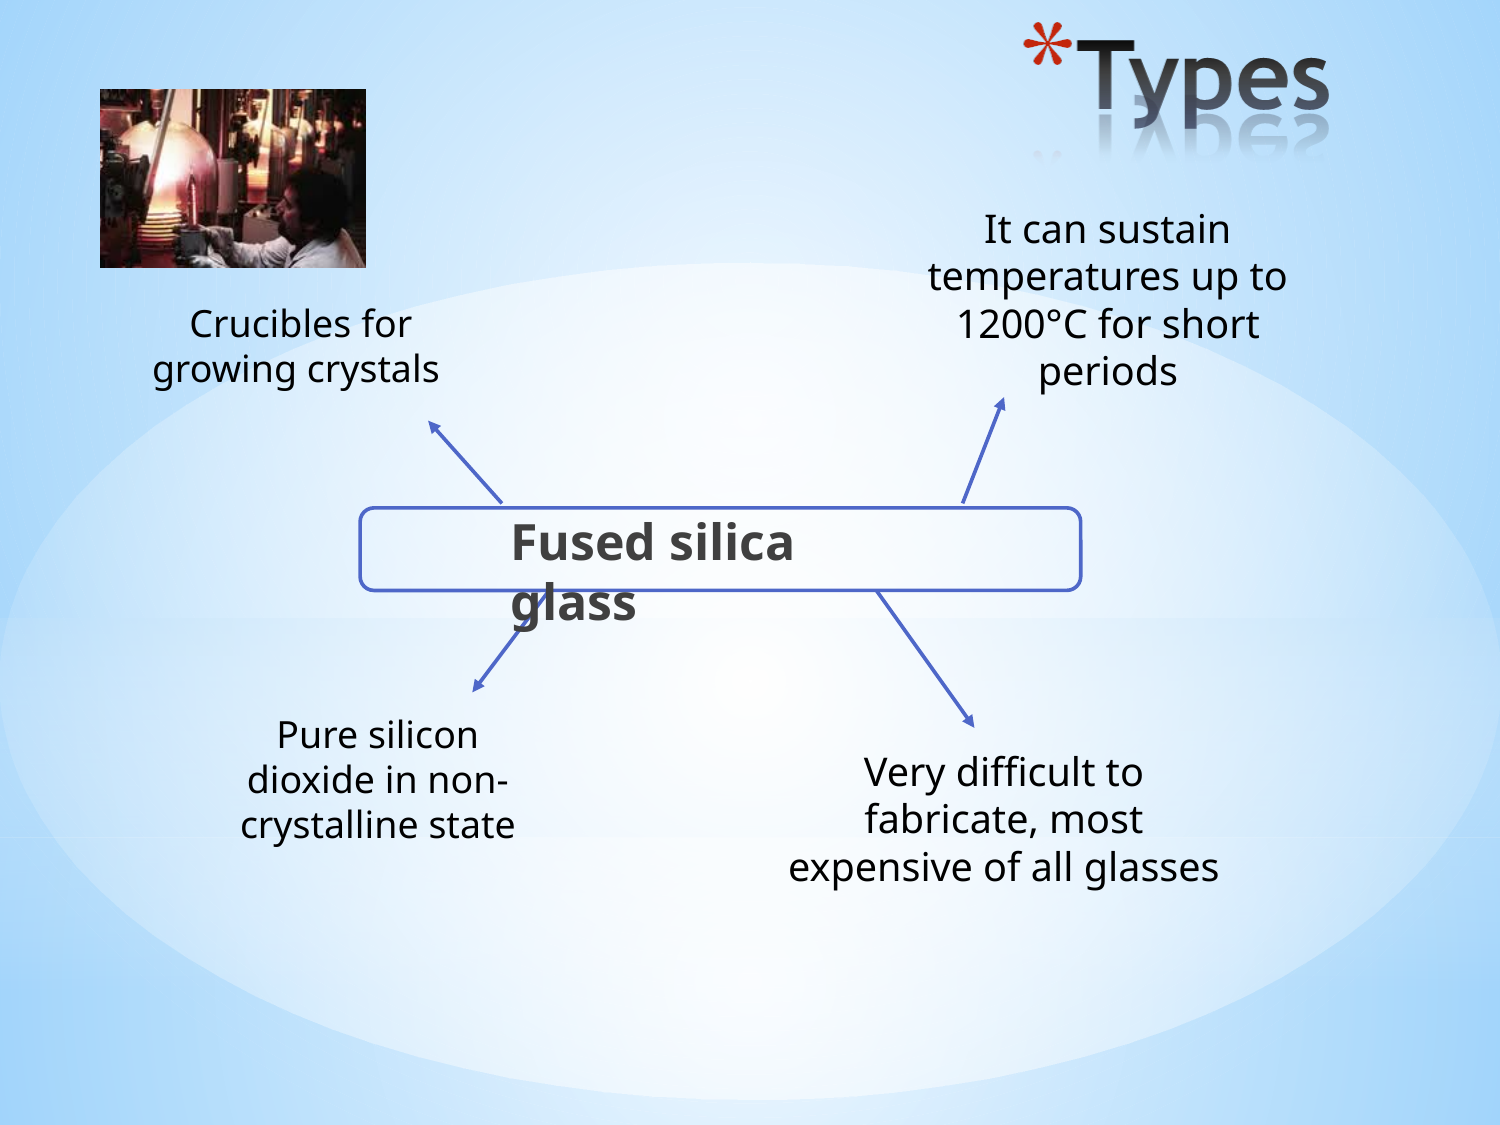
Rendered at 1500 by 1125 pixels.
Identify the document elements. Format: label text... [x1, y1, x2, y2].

text_box [428, 420, 502, 503]
text_box Fused silica glass [495, 503, 928, 593]
text_box It can sustain temperatures up to 1200°C for short periods [903, 264, 1306, 401]
text_box [472, 593, 548, 693]
text_box Pure silicon dioxide in non-crystalline state [206, 704, 550, 854]
text_box Very difficult to fabricate, most expensive of all glasses [761, 739, 1247, 897]
text_box [360, 507, 495, 591]
text_box [928, 507, 1081, 591]
picture [100, 0, 1392, 268]
text_box [962, 397, 1006, 504]
text_box Crucibles for growing crystals [109, 292, 493, 397]
text_box [878, 593, 975, 728]
